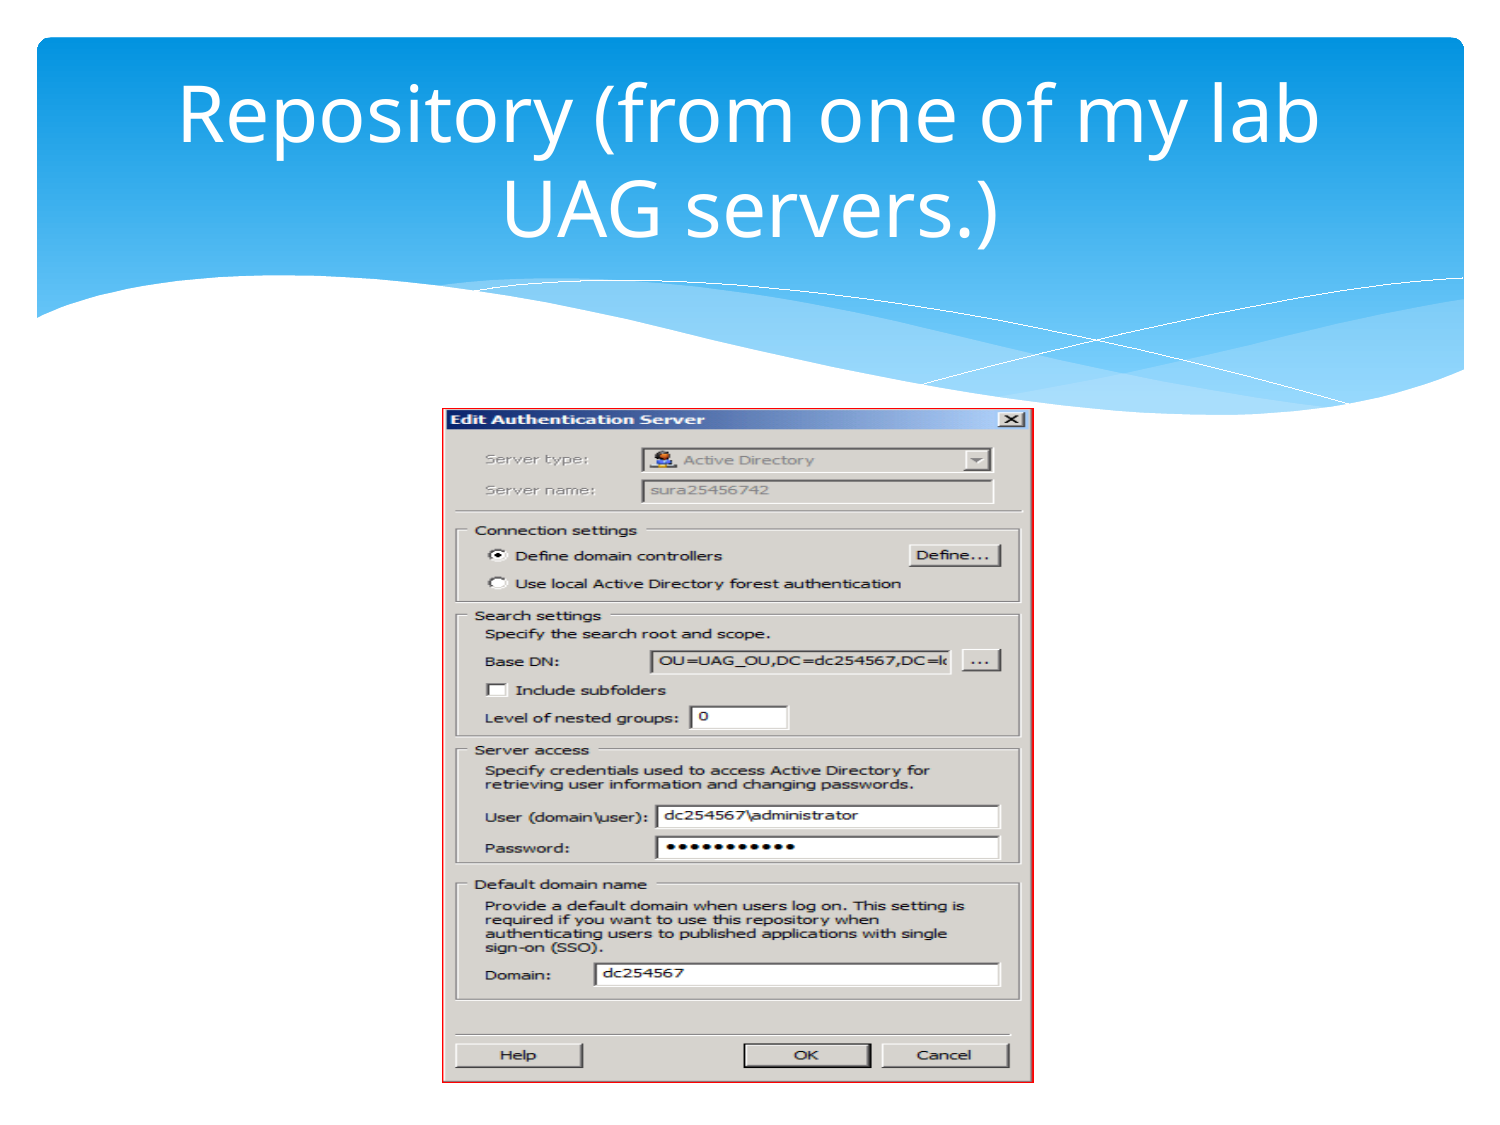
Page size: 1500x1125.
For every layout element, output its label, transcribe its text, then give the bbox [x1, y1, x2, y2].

title Repository (from one of my lab UAG servers.) [75, 55, 1425, 261]
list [442, 408, 1034, 1083]
